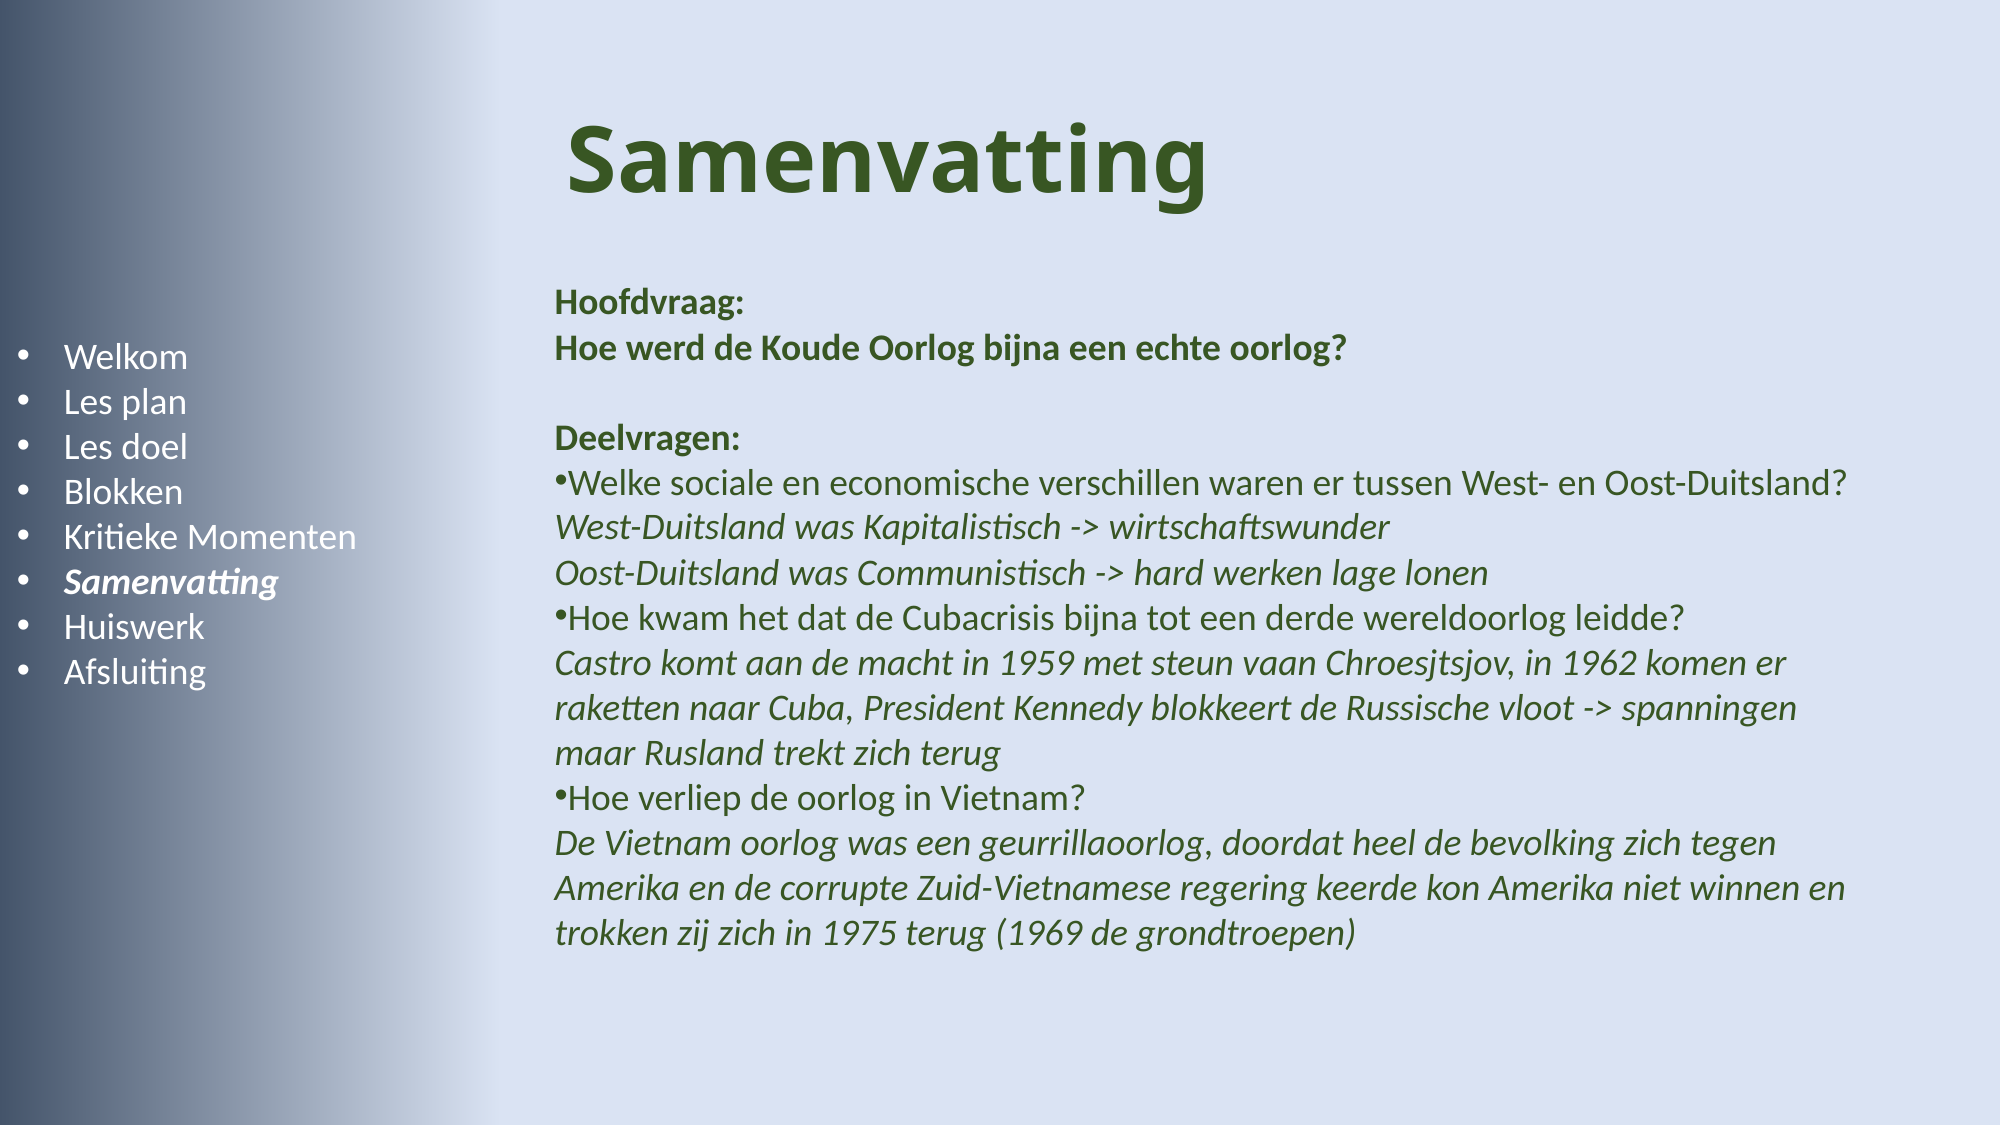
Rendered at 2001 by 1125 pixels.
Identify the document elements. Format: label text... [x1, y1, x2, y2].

text_box Welkom Les plan Les doel Blokken Kritieke Momenten Samenvatting Huiswerk Afsluiting [2, 324, 373, 700]
text_box Hoofdvraag: Hoe werd de Koude Oorlog bijna een echte oorlog? Deelvragen: Welke sociale en economische verschillen waren er tussen West- en Oost-Duitsland? West-Duitsland was Kapitalistisch -> wirtschaftswunder Oost-Duitsland was Communistisch -> hard werken lage lonen Hoe kwam het dat de Cubacrisis bijna tot een derde wereldoorlog leidde? Castro komt aan de macht in 1959 met steun vaan Chroesjtsjov, in 1962 komen er raketten naar Cuba, President Kennedy blokkeert de Russische vloot -> spanningen maar Rusland trekt zich terug Hoe verliep de oorlog in Vietnam? De Vietnam oorlog was een geurrillaoorlog, doordat heel de bevolking zich tegen Amerika en de corrupte Zuid-Vietnamese regering keerde kon Amerika niet winnen en trokken zij zich in 1975 terug (1969 de grondtroepen) [539, 270, 1879, 960]
title Samenvatting [551, 53, 1710, 270]
